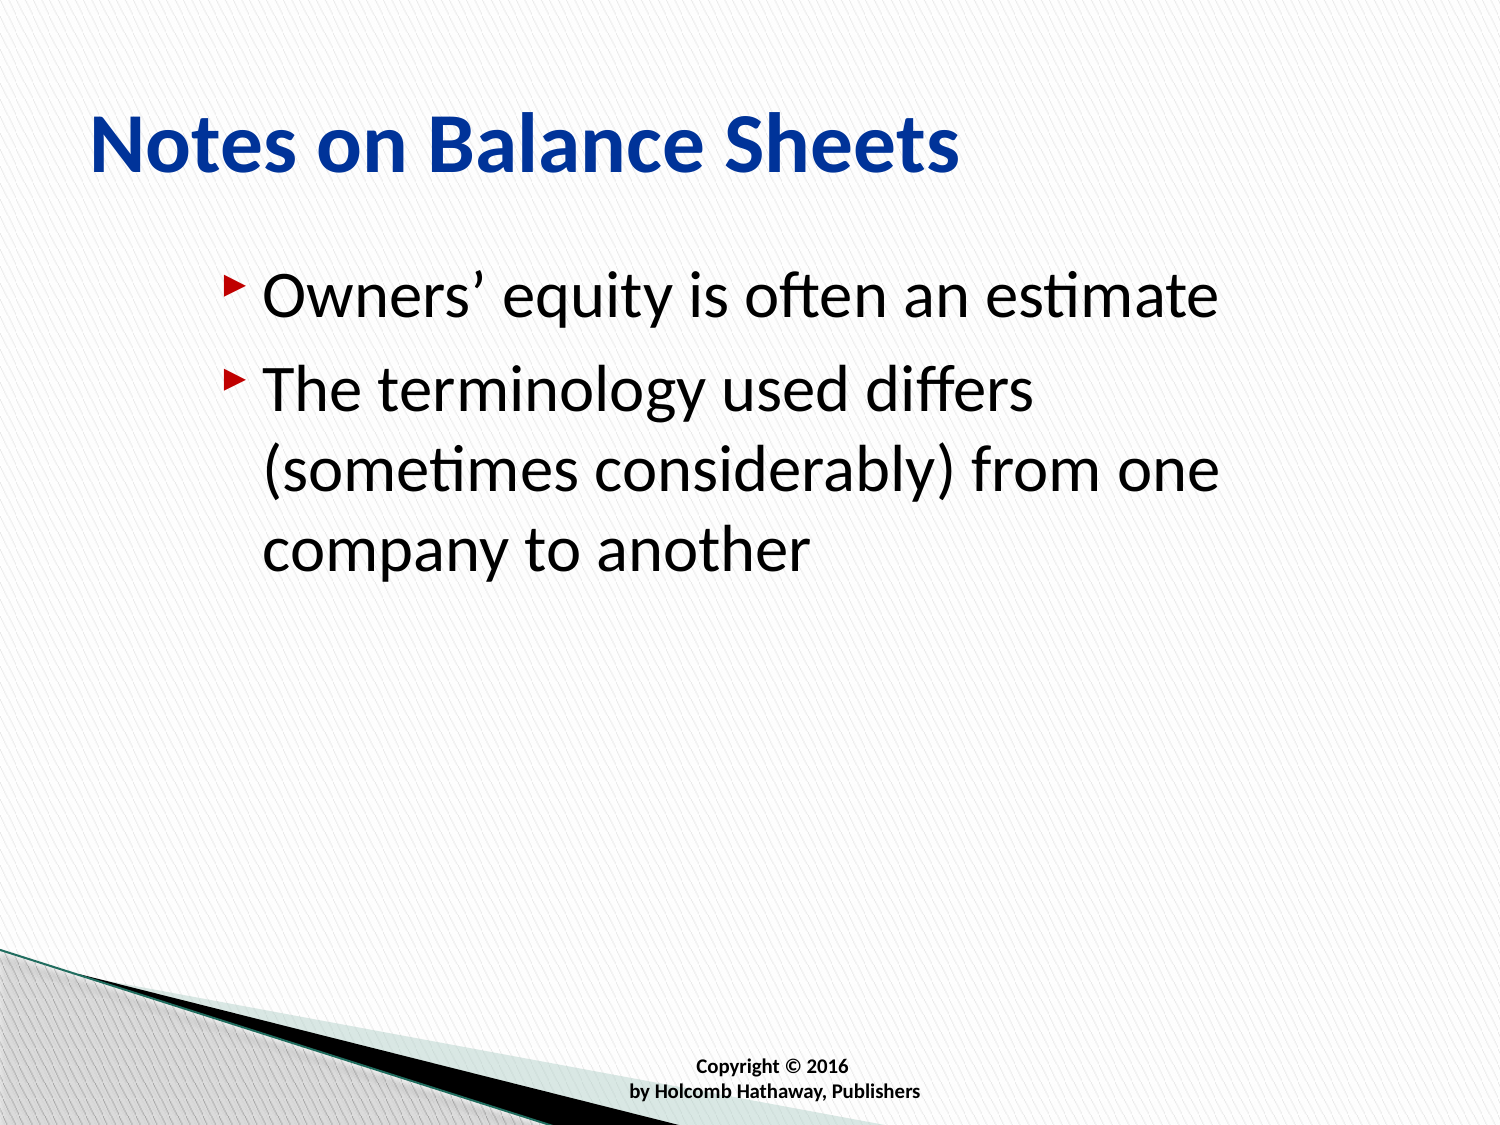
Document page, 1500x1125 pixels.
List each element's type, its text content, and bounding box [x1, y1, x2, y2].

title Notes on Balance Sheets [75, 45, 1425, 233]
footer Copyright © 2016 by Holcomb Hathaway, Publishers [582, 1050, 968, 1110]
list Owners’ equity is often an estimate The terminology used differs (sometimes considerably) from one company to another [187, 243, 1363, 1013]
